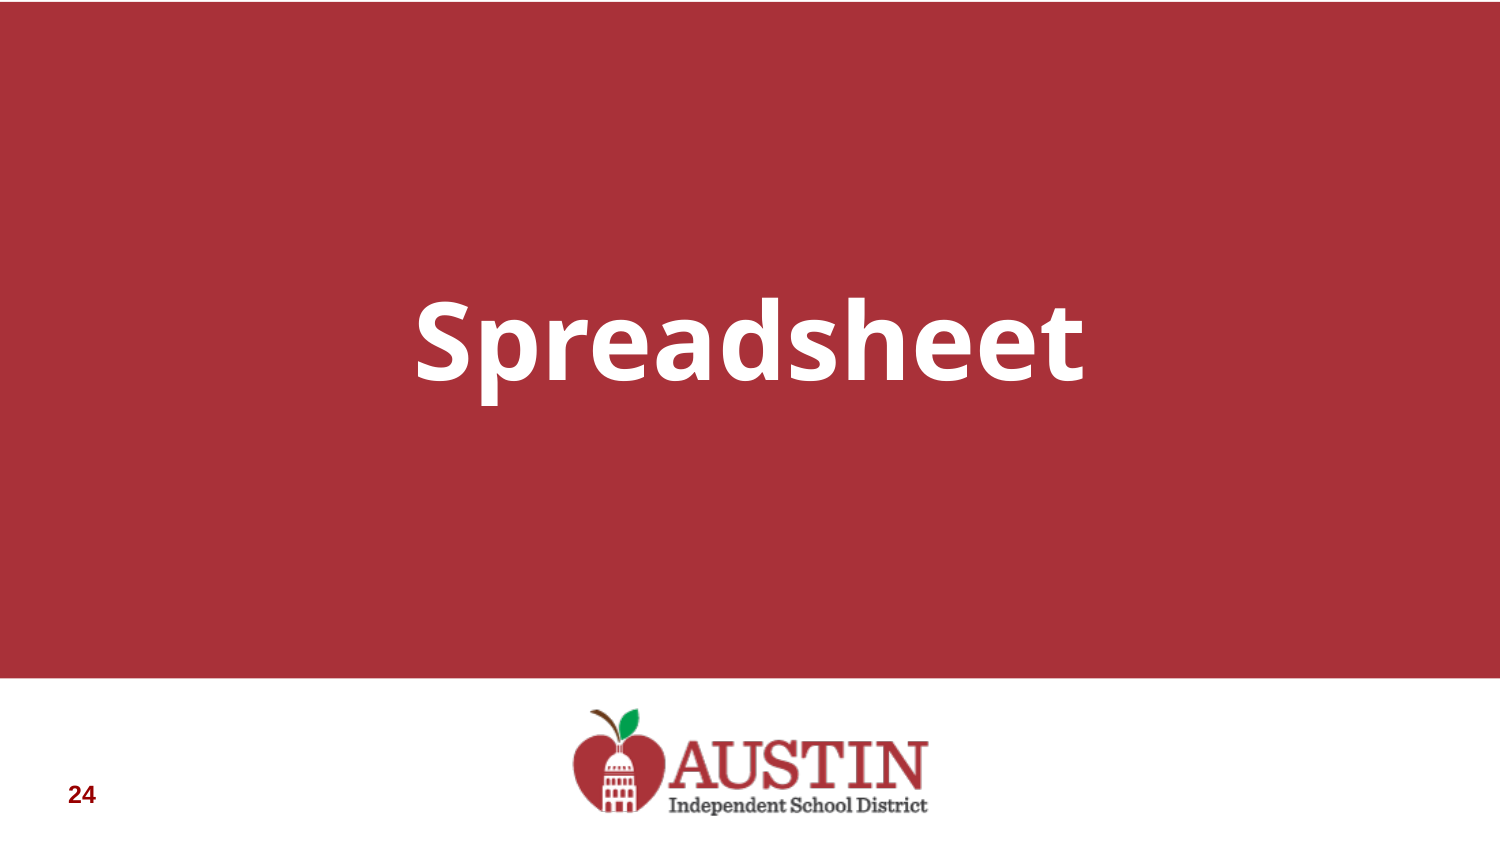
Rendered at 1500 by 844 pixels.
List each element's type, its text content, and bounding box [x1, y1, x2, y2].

slide_number ‹#› [21, 761, 112, 827]
title Spreadsheet [51, 29, 1449, 644]
picture [565, 692, 934, 831]
text_box [0, 1, 1500, 679]
